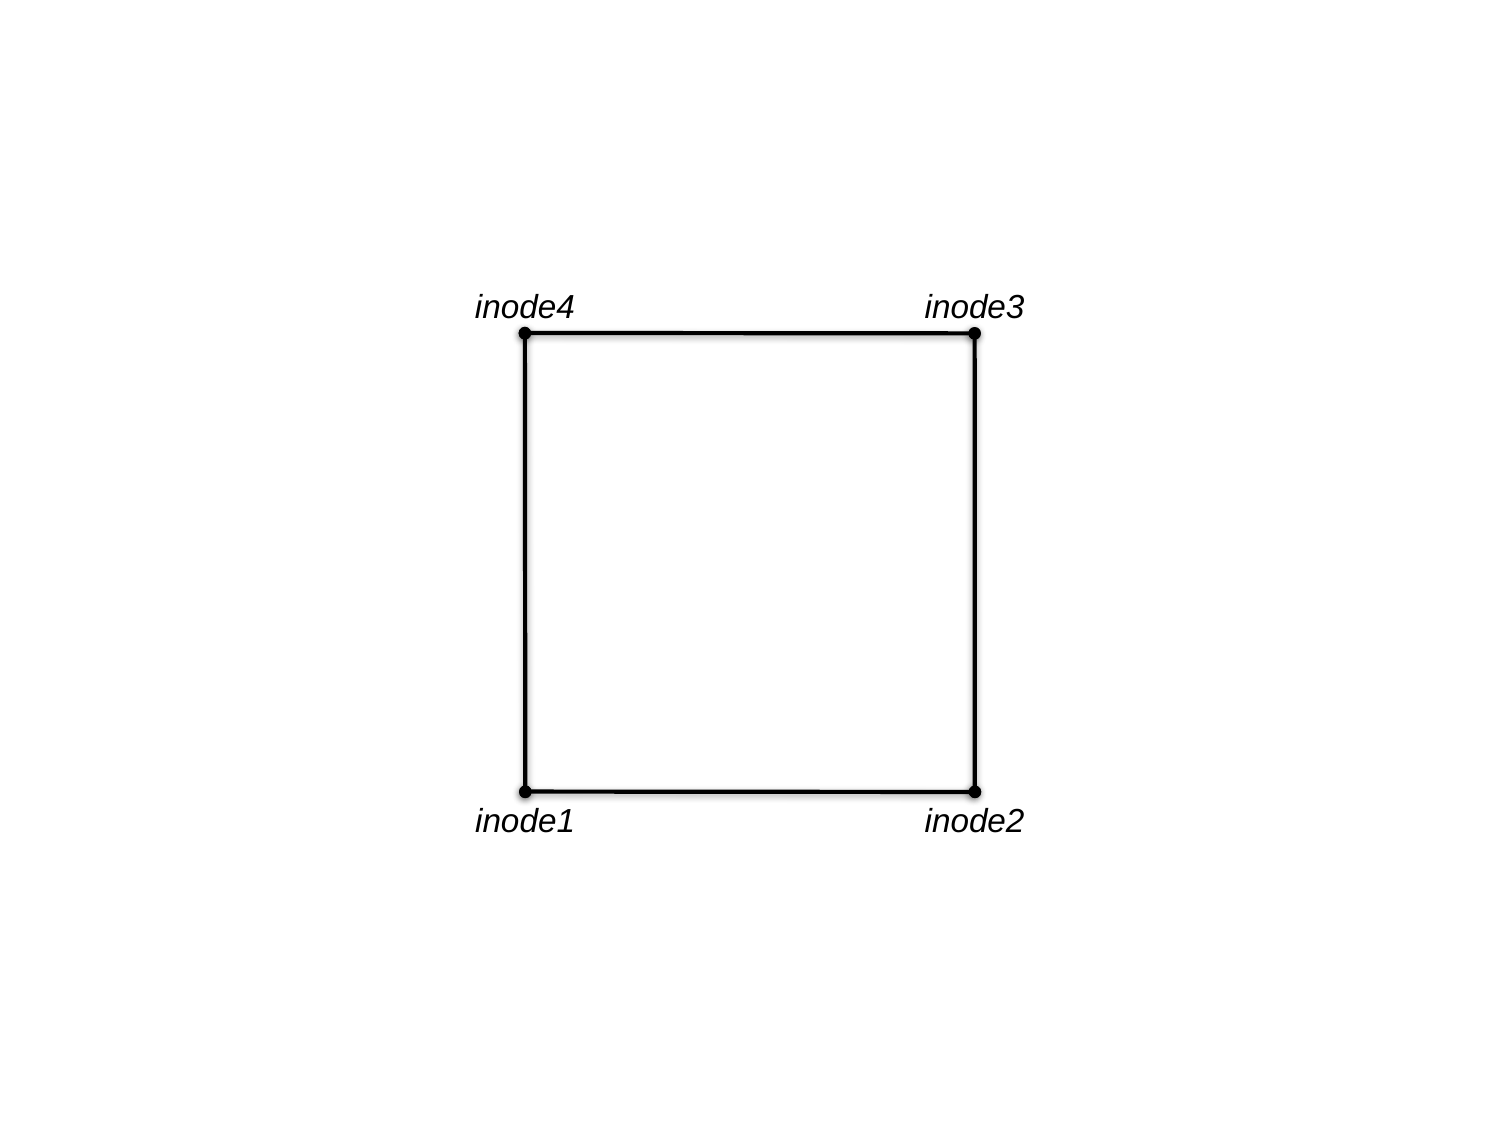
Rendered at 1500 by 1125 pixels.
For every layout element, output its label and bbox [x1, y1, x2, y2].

text_box [380, 277, 1119, 848]
